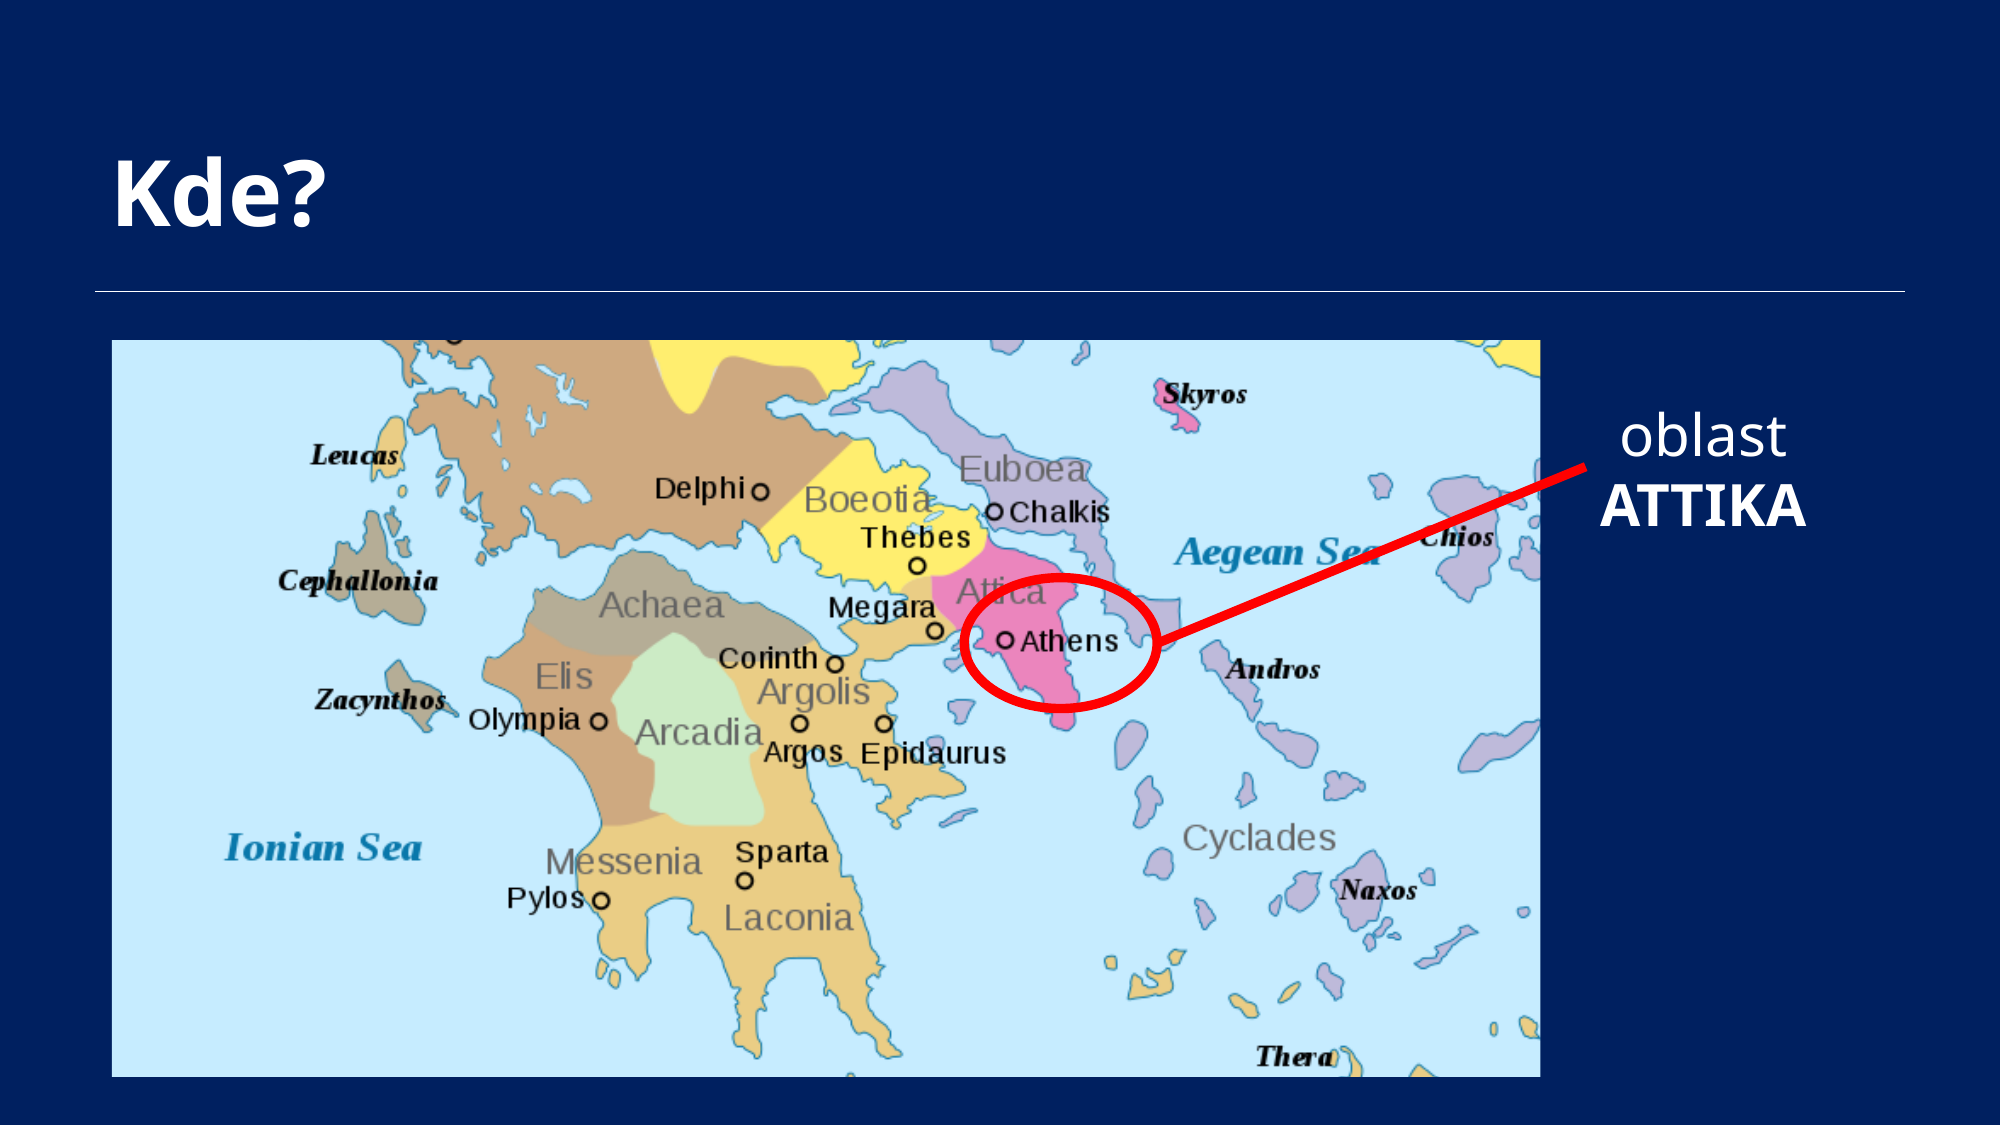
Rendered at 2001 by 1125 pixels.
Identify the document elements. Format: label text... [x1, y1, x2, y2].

text_box Kde? [95, 139, 1821, 288]
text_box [1157, 466, 1586, 644]
text_box oblast ATTIKA [1541, 390, 1924, 546]
picture [111, 340, 1541, 1077]
